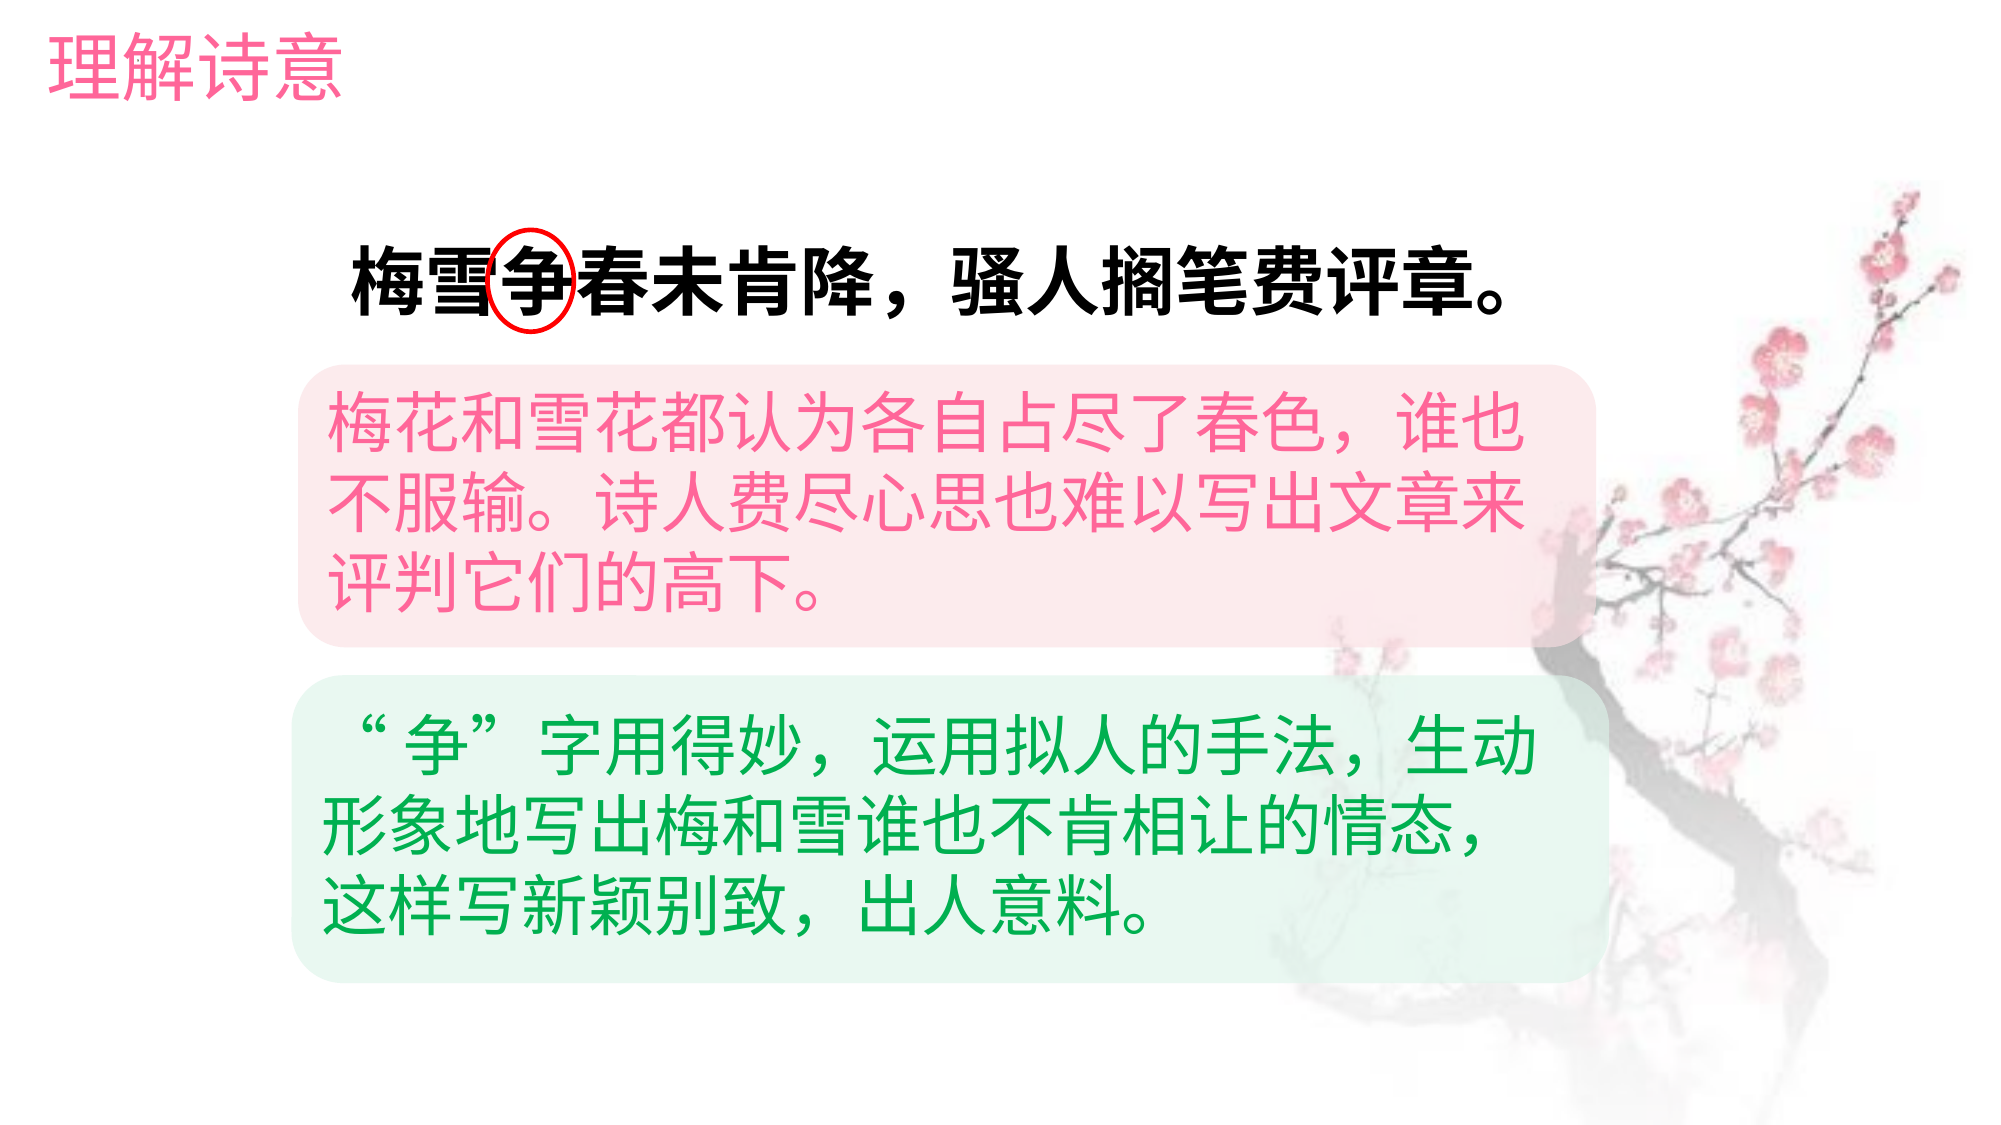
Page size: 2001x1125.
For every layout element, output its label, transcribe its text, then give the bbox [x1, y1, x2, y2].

text_box 理解诗意 [32, 13, 438, 119]
text_box 梅雪争春未肯降，骚人搁笔费评章。 [335, 227, 1565, 333]
text_box 梅花和雪花都认为各自占尽了春色，谁也不服输。诗人费尽心思也难以写出文章来评判它们的高下。 [298, 364, 1597, 648]
text_box “争”字用得妙，运用拟人的手法，生动形象地写出梅和雪谁也不肯相让的情态，这样写新颖别致，出人意料。 [291, 675, 1610, 984]
text_box [486, 228, 575, 333]
